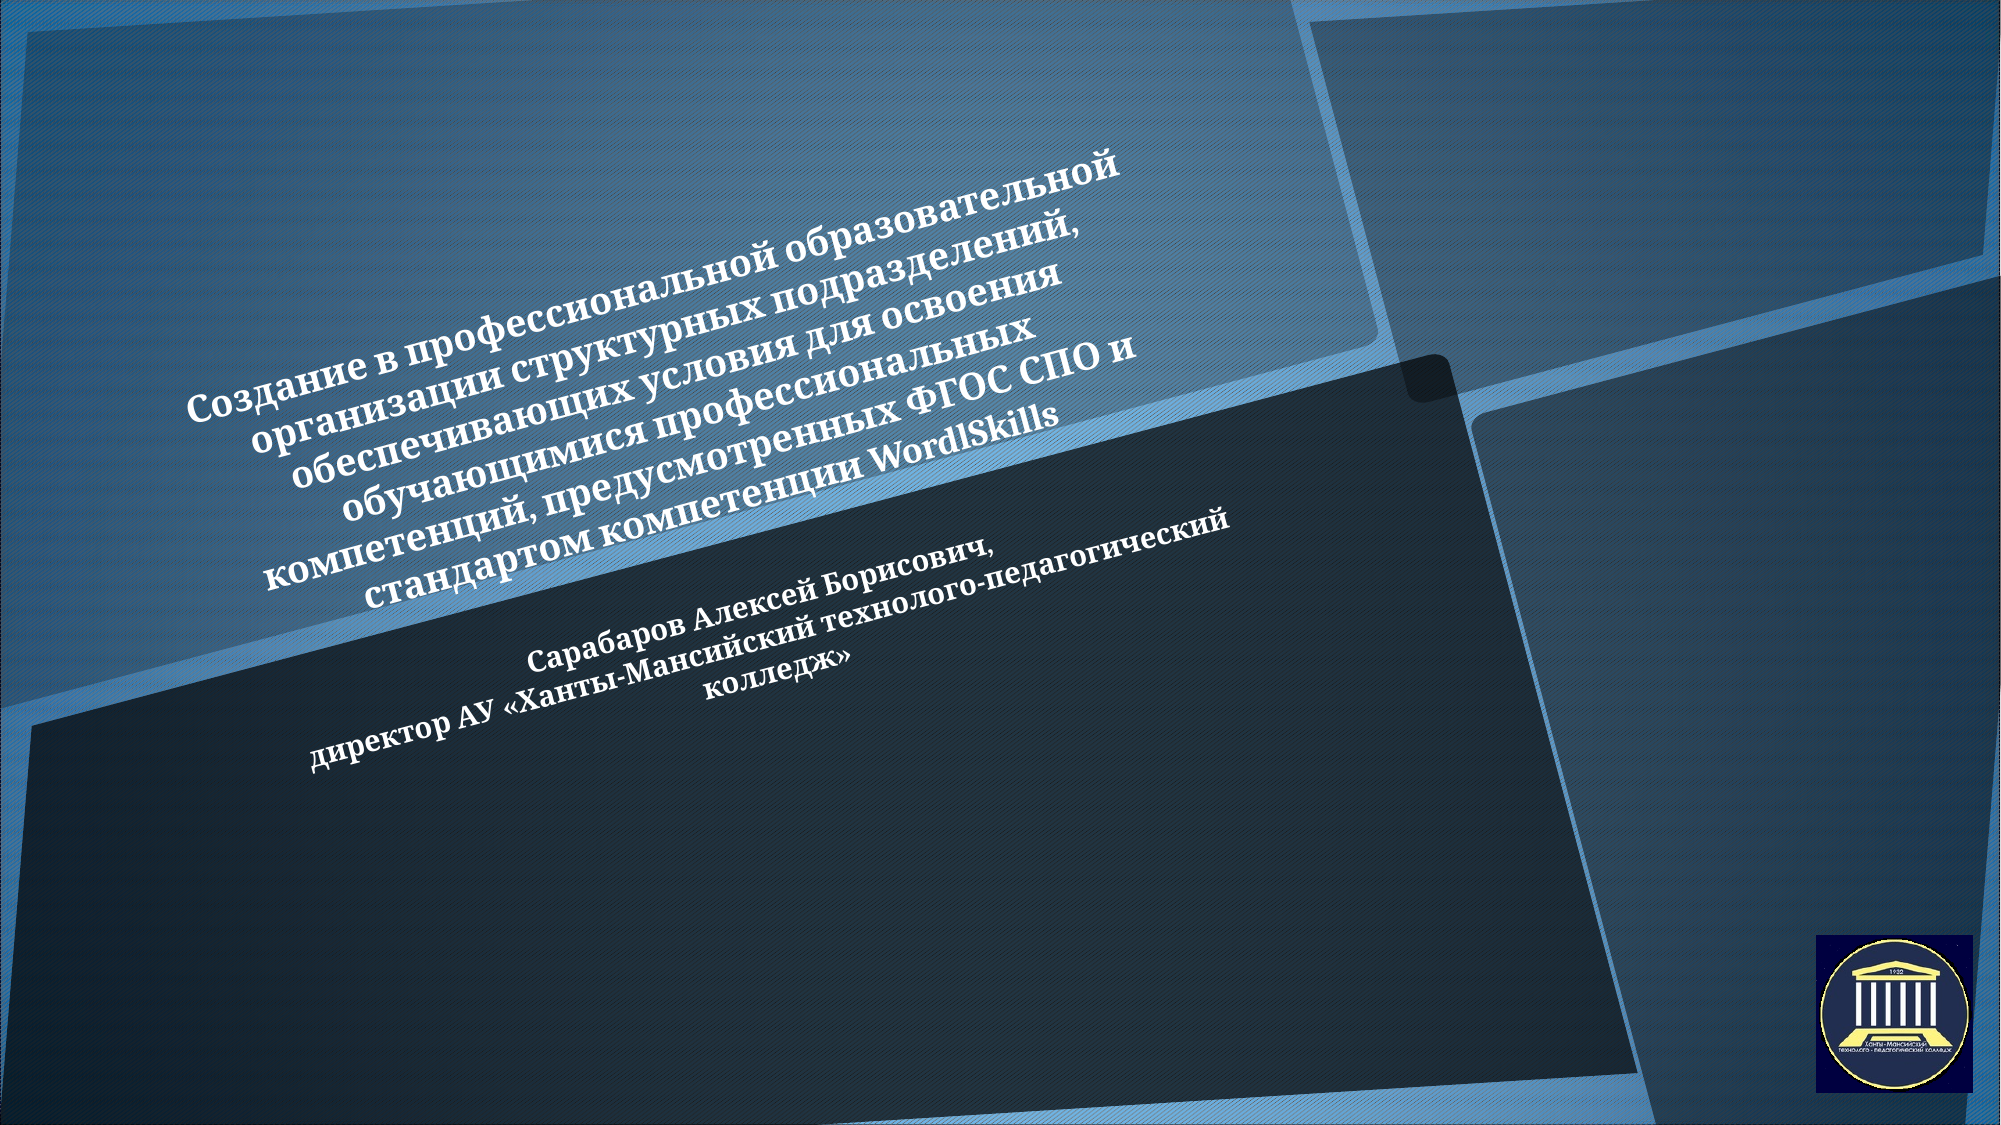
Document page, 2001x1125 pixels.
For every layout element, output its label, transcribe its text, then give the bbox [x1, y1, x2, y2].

picture [1816, 935, 1973, 1093]
text_box Создание в профессиональной образовательной организации структурных подразделений, обеспечивающих условия для освоения обучающимися профессиональных компетенций, предусмотренных ФГОС СПО и стандартом компетенции WordlSkills [160, 125, 1201, 662]
text_box Сарабаров Алексей Борисович, директор АУ «Ханты-Мансийский технолого-педагогический колледж» [226, 439, 1310, 833]
